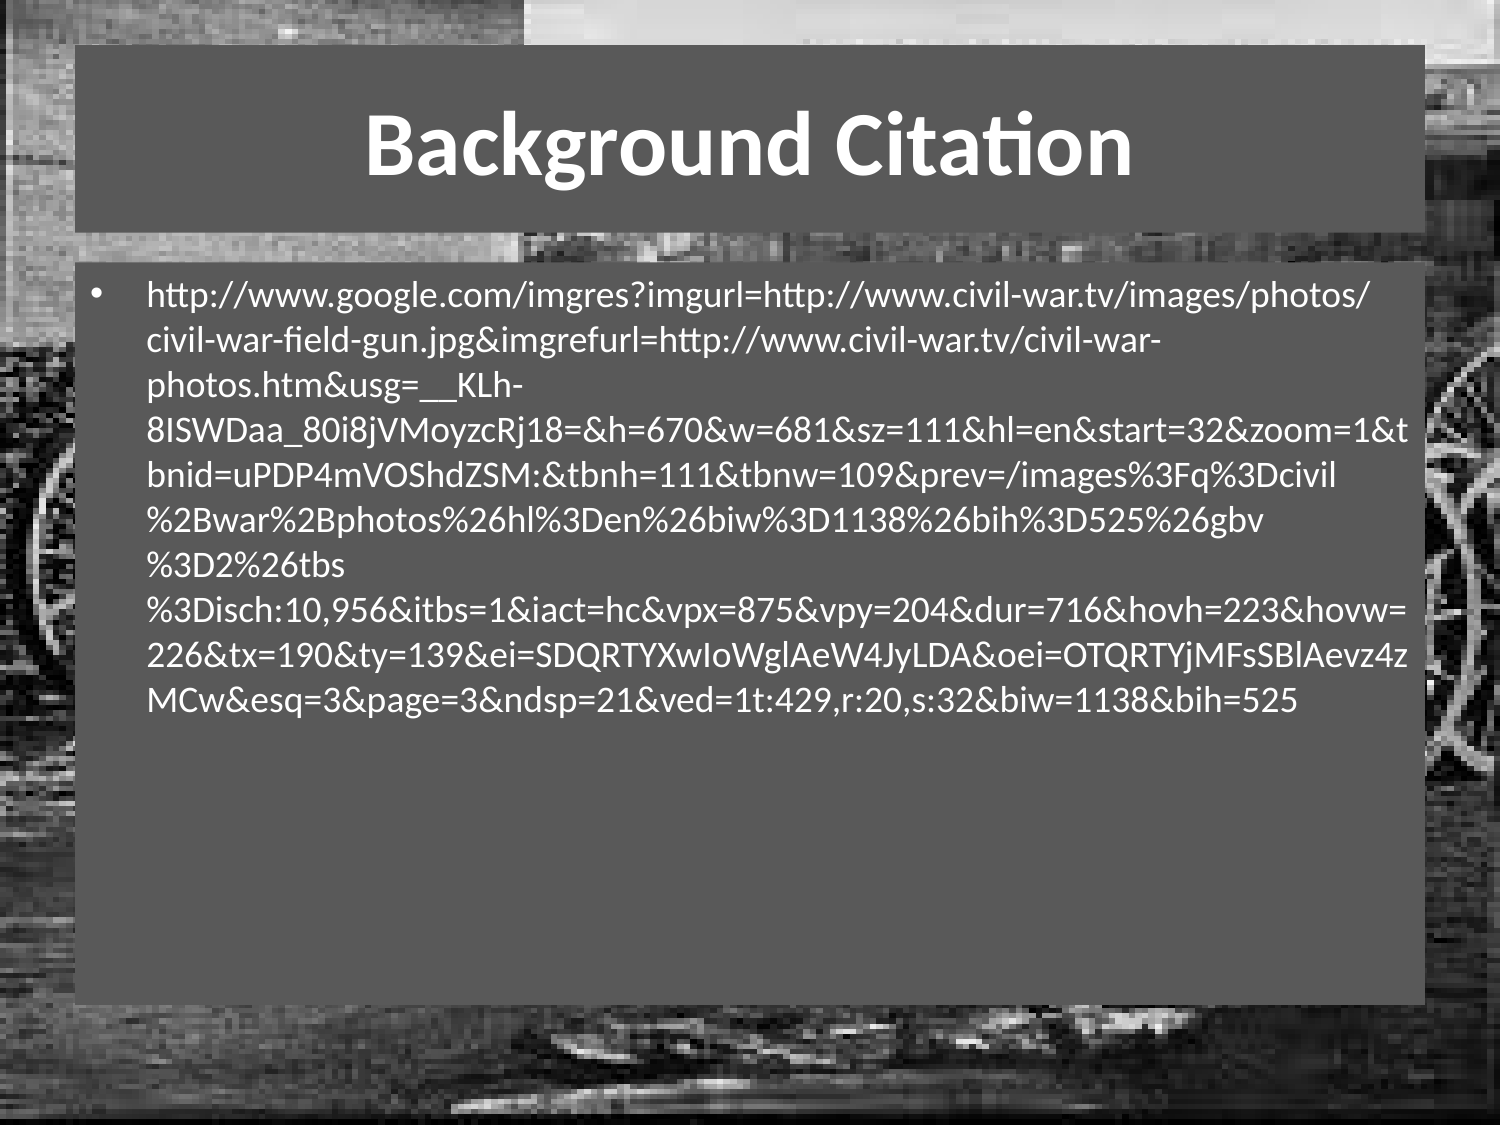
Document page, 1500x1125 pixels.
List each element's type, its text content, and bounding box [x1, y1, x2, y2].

list http://www.google.com/imgres?imgurl=http://www.civil-war.tv/images/photos/civil-war-field-gun.jpg&imgrefurl=http://www.civil-war.tv/civil-war-photos.htm&usg=__KLh-8ISWDaa_80i8jVMoyzcRj18=&h=670&w=681&sz=111&hl=en&start=32&zoom=1&tbnid=uPDP4mVOShdZSM:&tbnh=111&tbnw=109&prev=/images%3Fq%3Dcivil%2Bwar%2Bphotos%26hl%3Den%26biw%3D1138%26bih%3D525%26gbv%3D2%26tbs%3Disch:10,956&itbs=1&iact=hc&vpx=875&vpy=204&dur=716&hovh=223&hovw=226&tx=190&ty=139&ei=SDQRTYXwIoWglAeW4JyLDA&oei=OTQRTYjMFsSBlAevz4zMCw&esq=3&page=3&ndsp=21&ved=1t:429,r:20,s:32&biw=1138&bih=525 [75, 262, 1425, 1005]
picture [0, 0, 1500, 1125]
title Background Citation [75, 45, 1425, 233]
